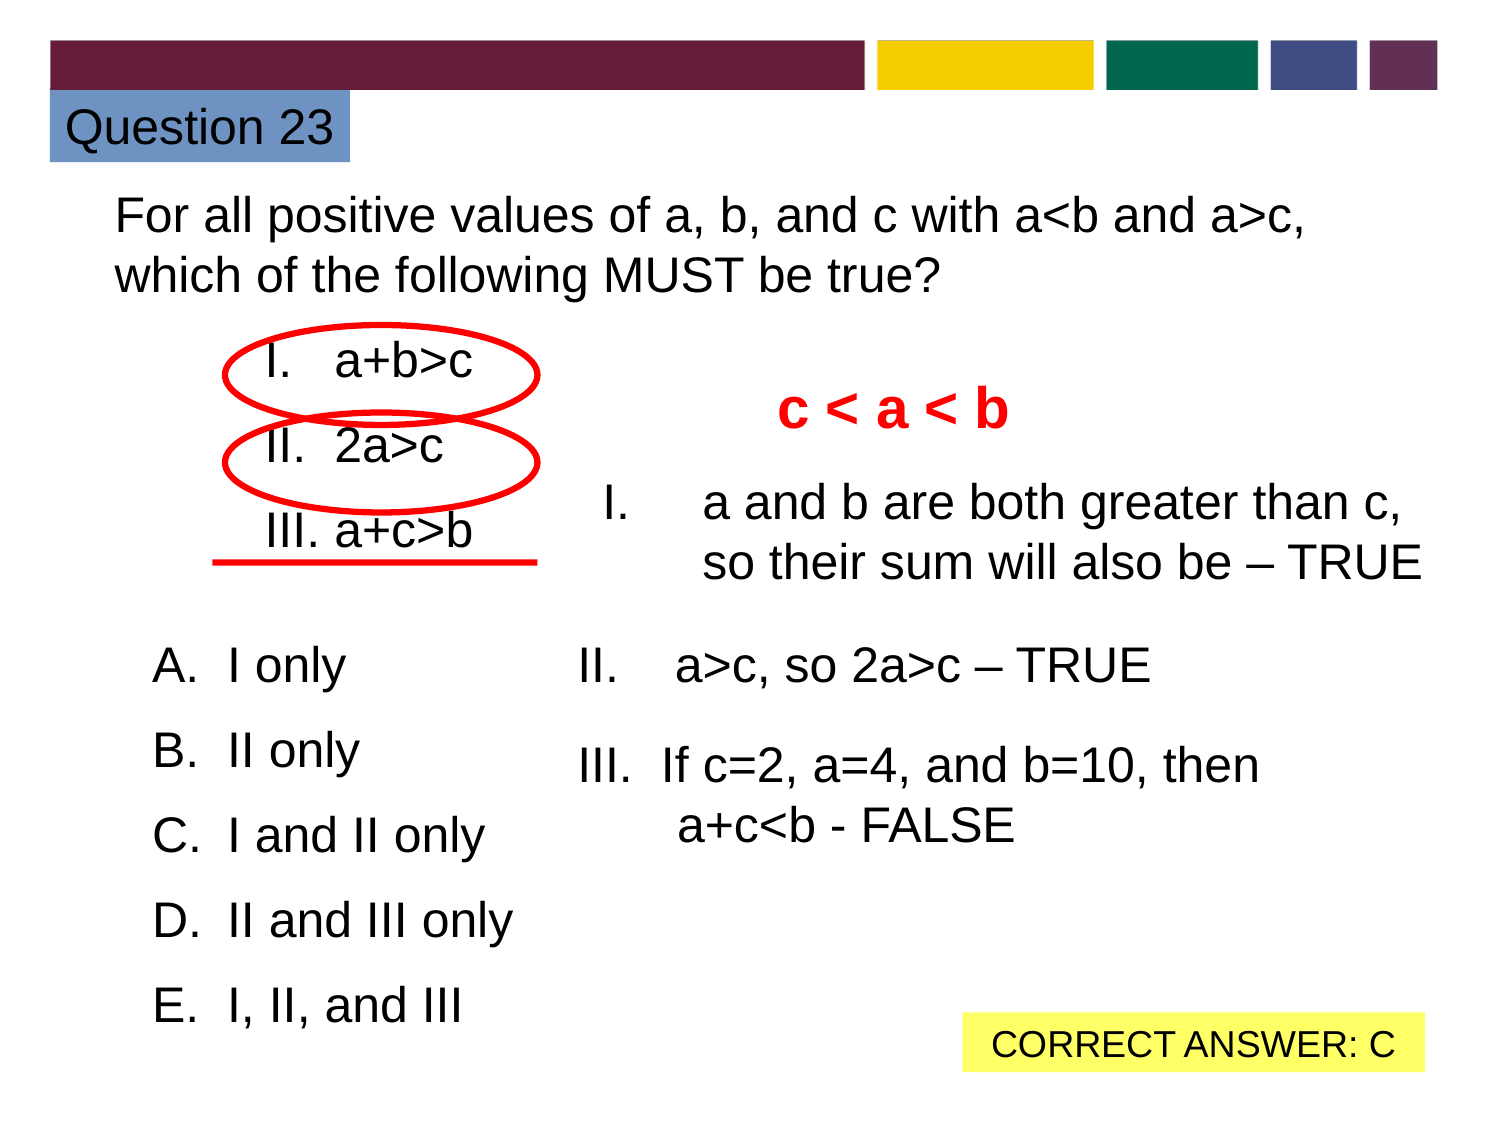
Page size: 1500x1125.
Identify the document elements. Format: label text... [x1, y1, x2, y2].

text_box c < a < b [762, 362, 1500, 448]
text_box For all positive values of a, b, and c with a<b and a>c, which of the following MUST be true? I. a+b>c II. 2a>c III. a+c>b [99, 174, 1363, 565]
text_box Question 23 [49, 98, 350, 163]
text_box CORRECT ANSWER: C [962, 1012, 1425, 1073]
text_box [224, 412, 538, 513]
text_box II. a>c, so 2a>c – TRUE [562, 624, 1500, 700]
text_box a and b are both greater than c, so their sum will also be – TRUE [587, 462, 1450, 598]
text_box III. If c=2, a=4, and b=10, then a+c<b - FALSE [562, 724, 1300, 860]
text_box I only II only I and II only II and III only I, II, and III [137, 624, 575, 1040]
picture [37, 24, 1438, 90]
text_box [224, 324, 538, 419]
